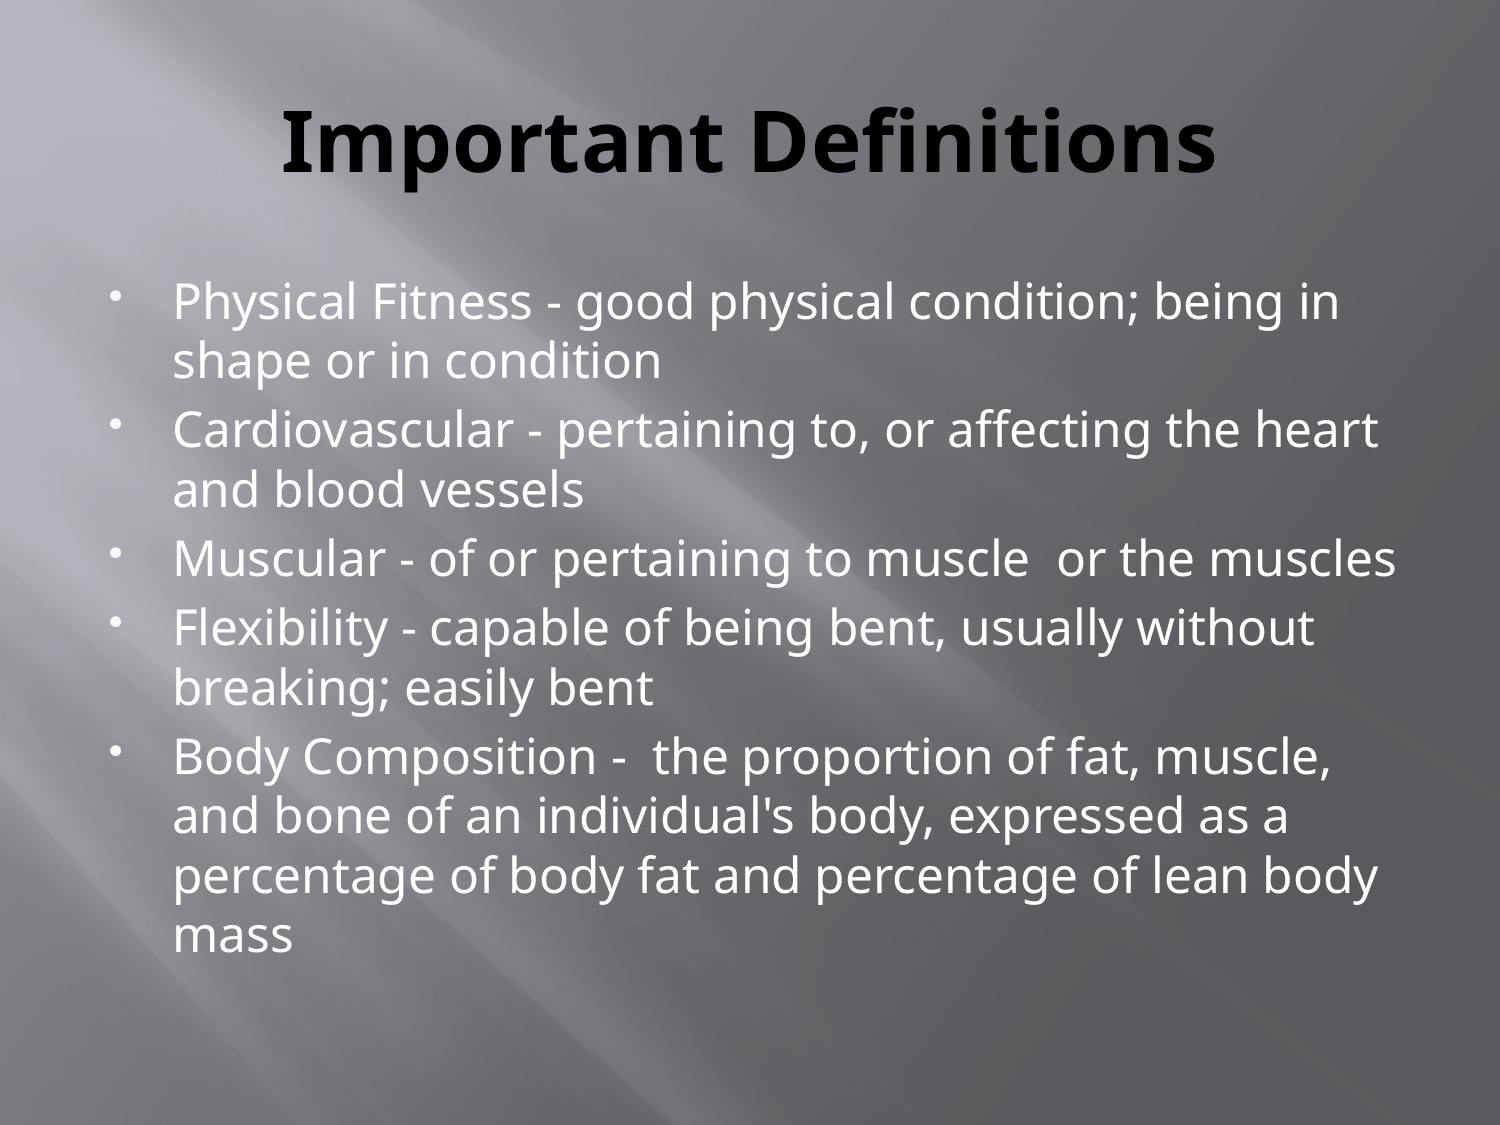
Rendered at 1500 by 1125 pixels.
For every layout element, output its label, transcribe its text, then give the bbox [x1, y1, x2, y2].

list Physical Fitness - good physical condition; being in shape or in condition Cardiovascular - pertaining to, or affecting the heart and blood vessels Muscular - of or pertaining to muscle or the muscles Flexibility - capable of being bent, usually without breaking; easily bent Body Composition - the proportion of fat, muscle, and bone of an individual's body, expressed as a percentage of body fat and percentage of lean body mass [75, 262, 1425, 1035]
title Important Definitions [75, 45, 1425, 233]
